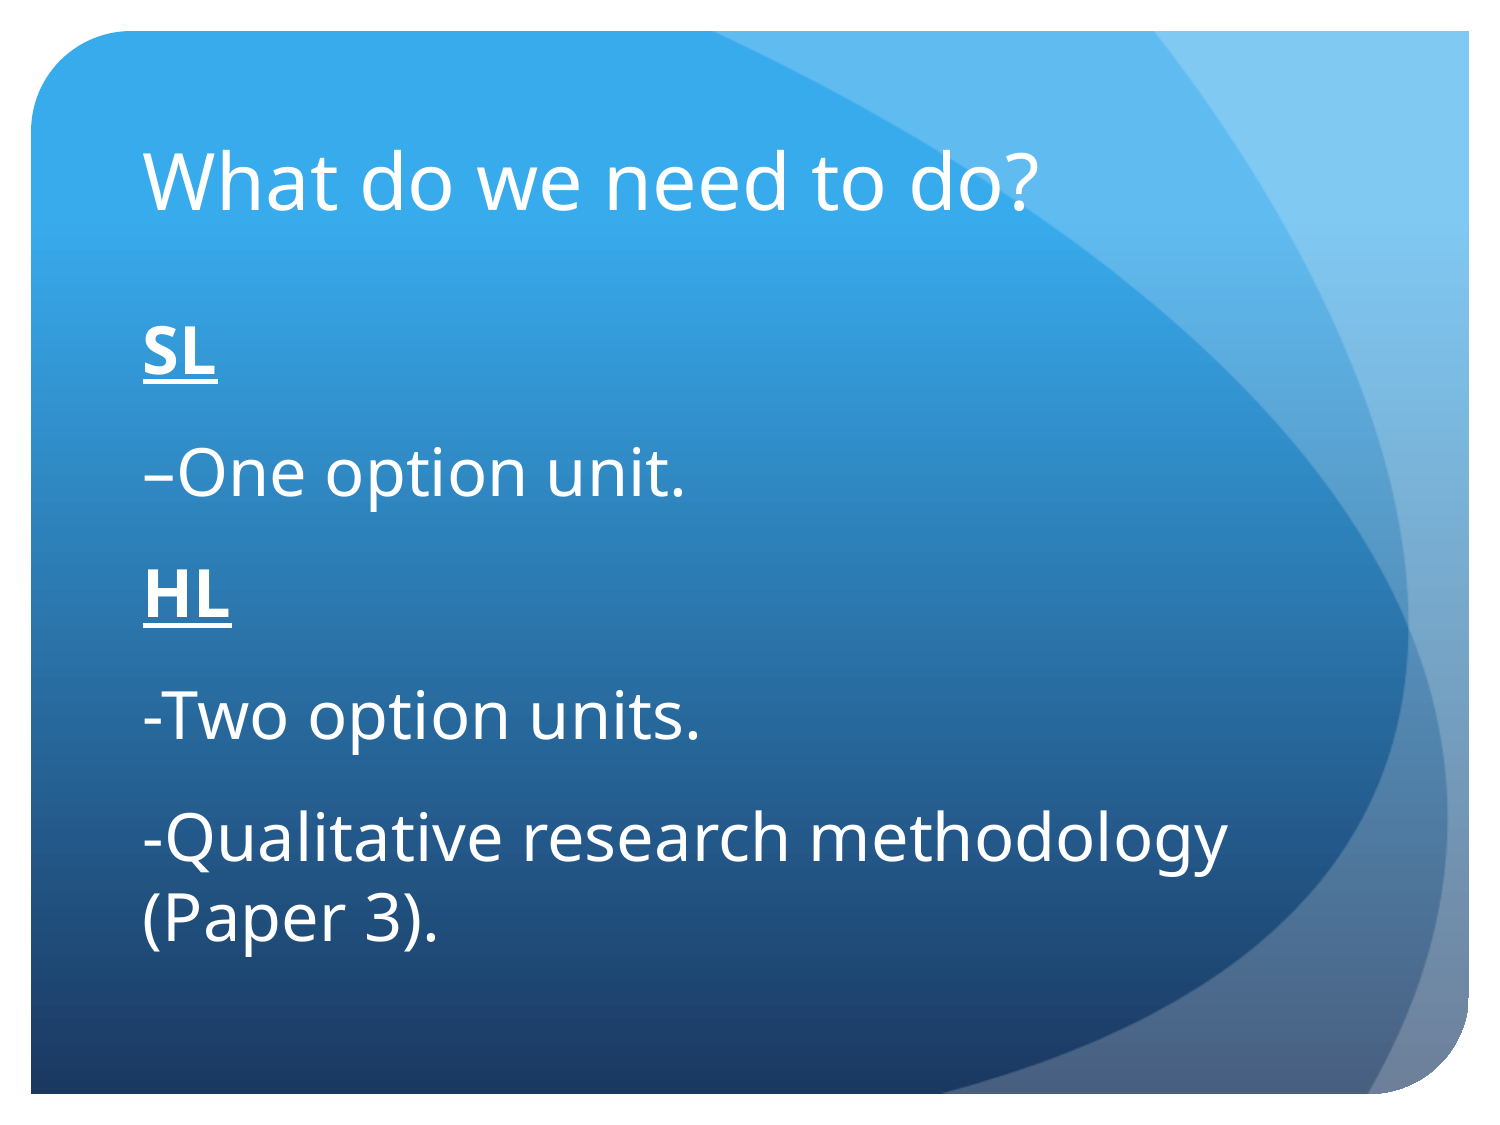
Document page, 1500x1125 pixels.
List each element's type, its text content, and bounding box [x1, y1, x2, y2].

title What do we need to do? [127, 62, 1372, 234]
picture [24, 30, 1473, 1094]
list SL –One option unit. HL -Two option units. -Qualitative research methodology (Paper 3). [127, 299, 1372, 991]
